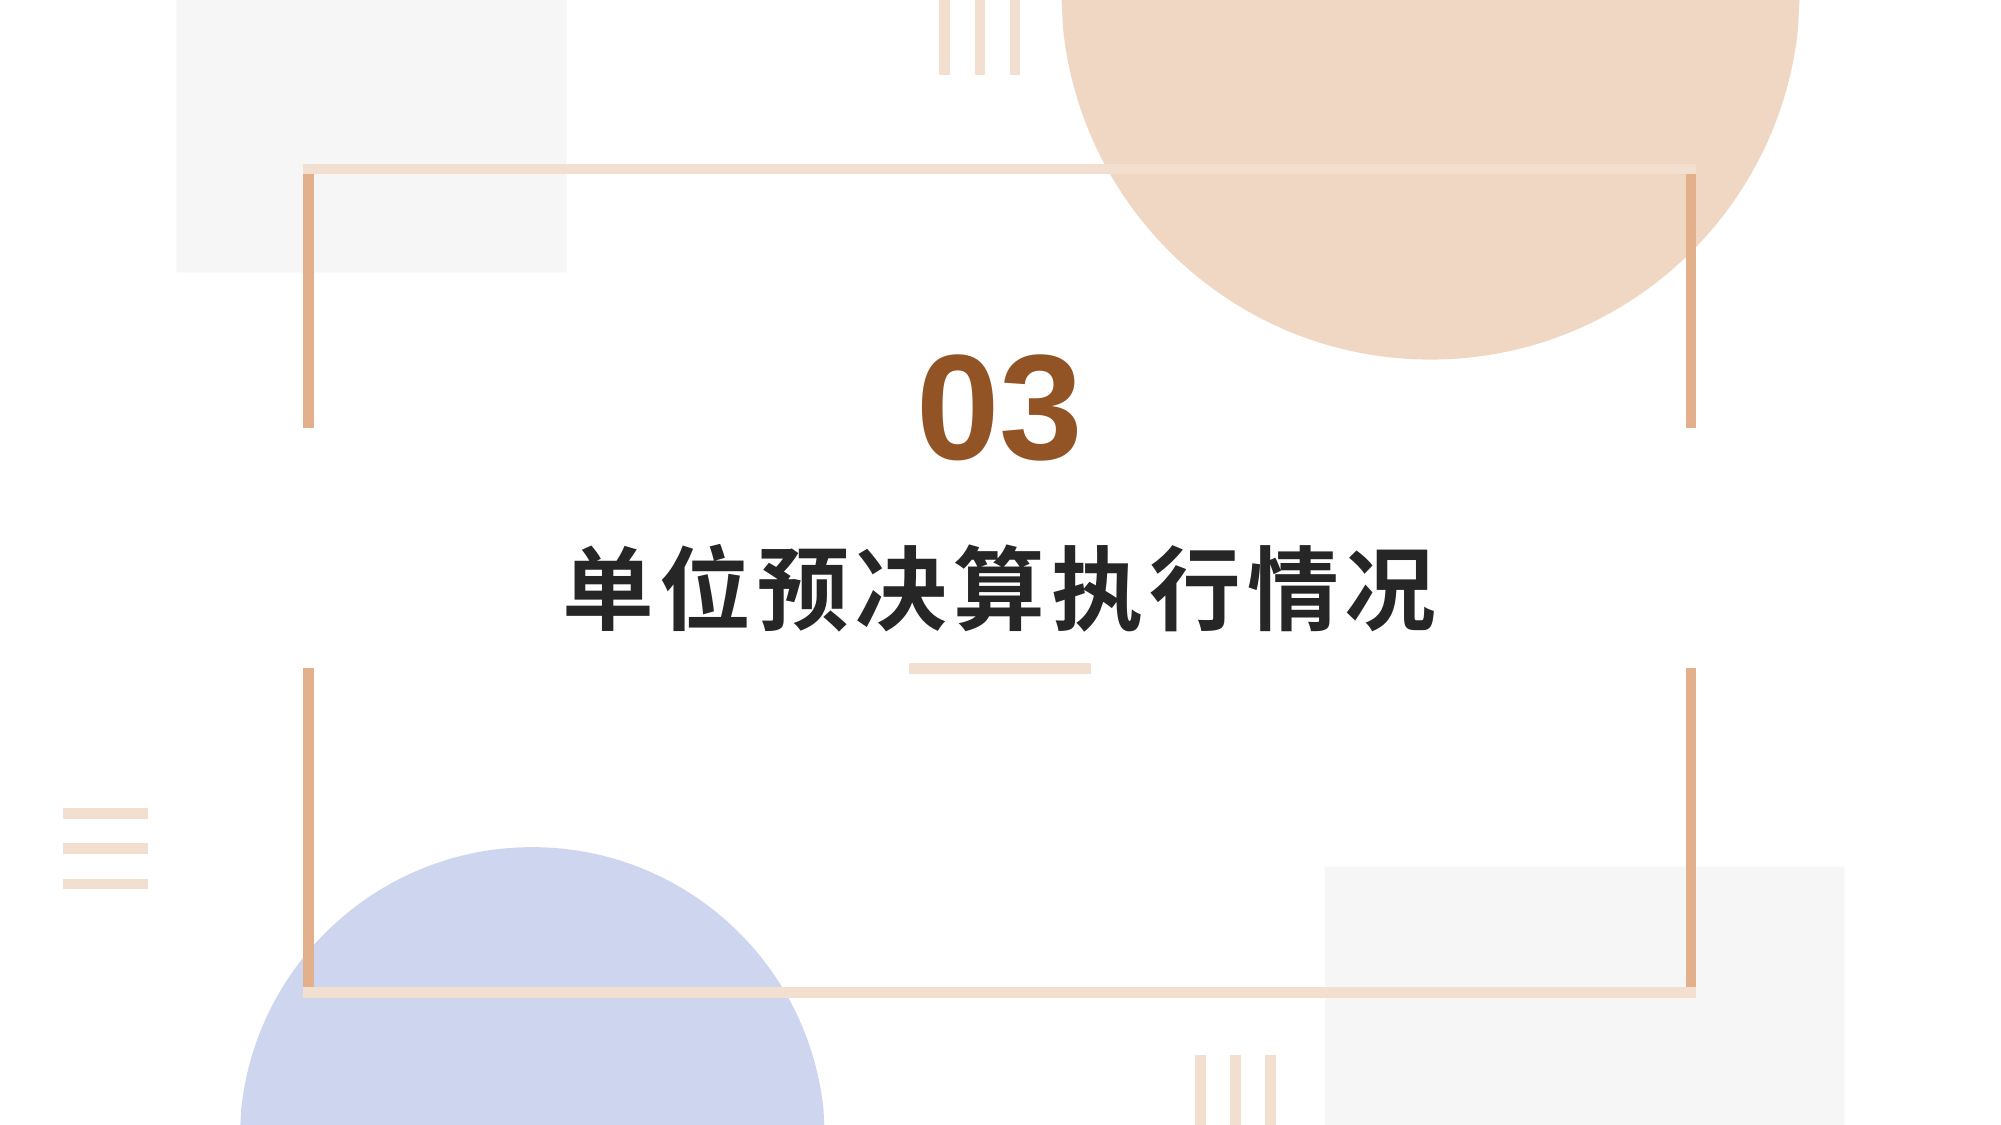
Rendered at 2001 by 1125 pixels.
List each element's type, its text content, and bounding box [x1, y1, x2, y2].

text_box 03 [819, 302, 1181, 487]
title 单位预决算执行情况 [492, 487, 1508, 650]
